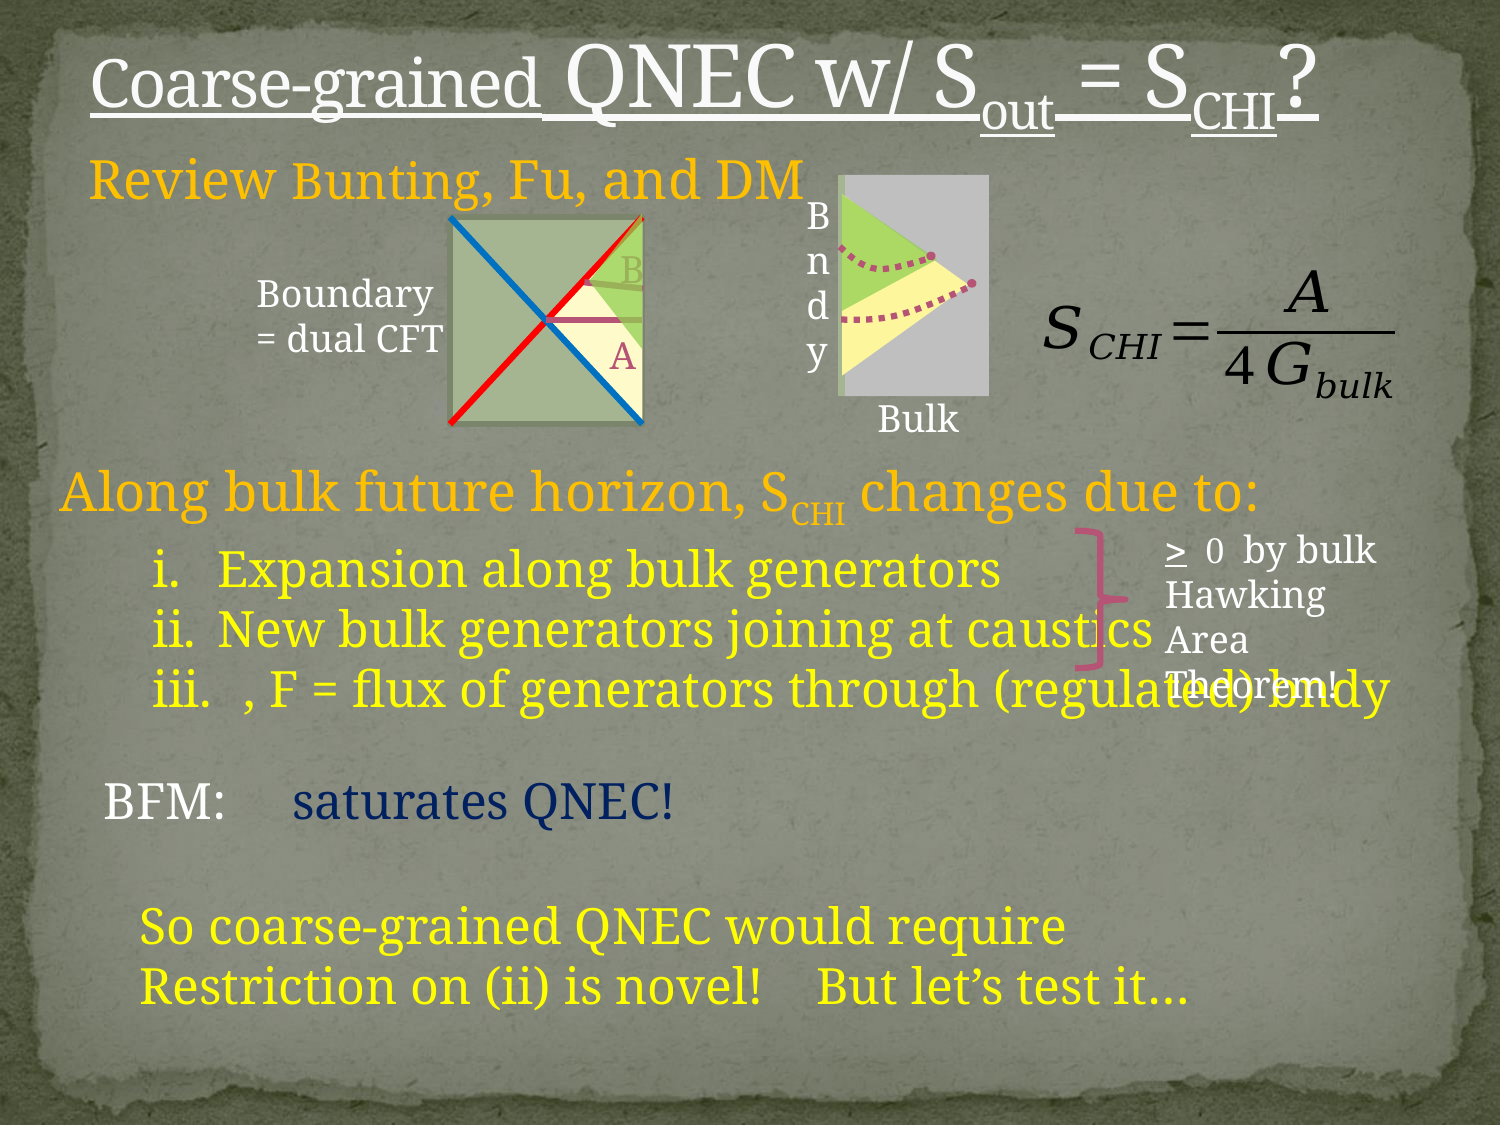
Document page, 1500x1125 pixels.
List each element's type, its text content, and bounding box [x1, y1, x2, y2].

text_box Boundary = dual CFT [75, 262, 439, 368]
list Review Bunting, Fu, and DM [73, 137, 1424, 317]
text_box Along bulk future horizon, SCHI changes due to: [44, 449, 1289, 539]
text_box > 0 by bulk Hawking Area Theorem! [1149, 518, 1425, 713]
text_box [1074, 529, 1127, 670]
picture [0, 0, 1500, 1125]
title Coarse-grained QNEC w/ Sout = SCHI? [74, 0, 1425, 148]
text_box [801, 176, 988, 395]
text_box Bulk [862, 387, 1063, 448]
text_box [452, 216, 641, 423]
